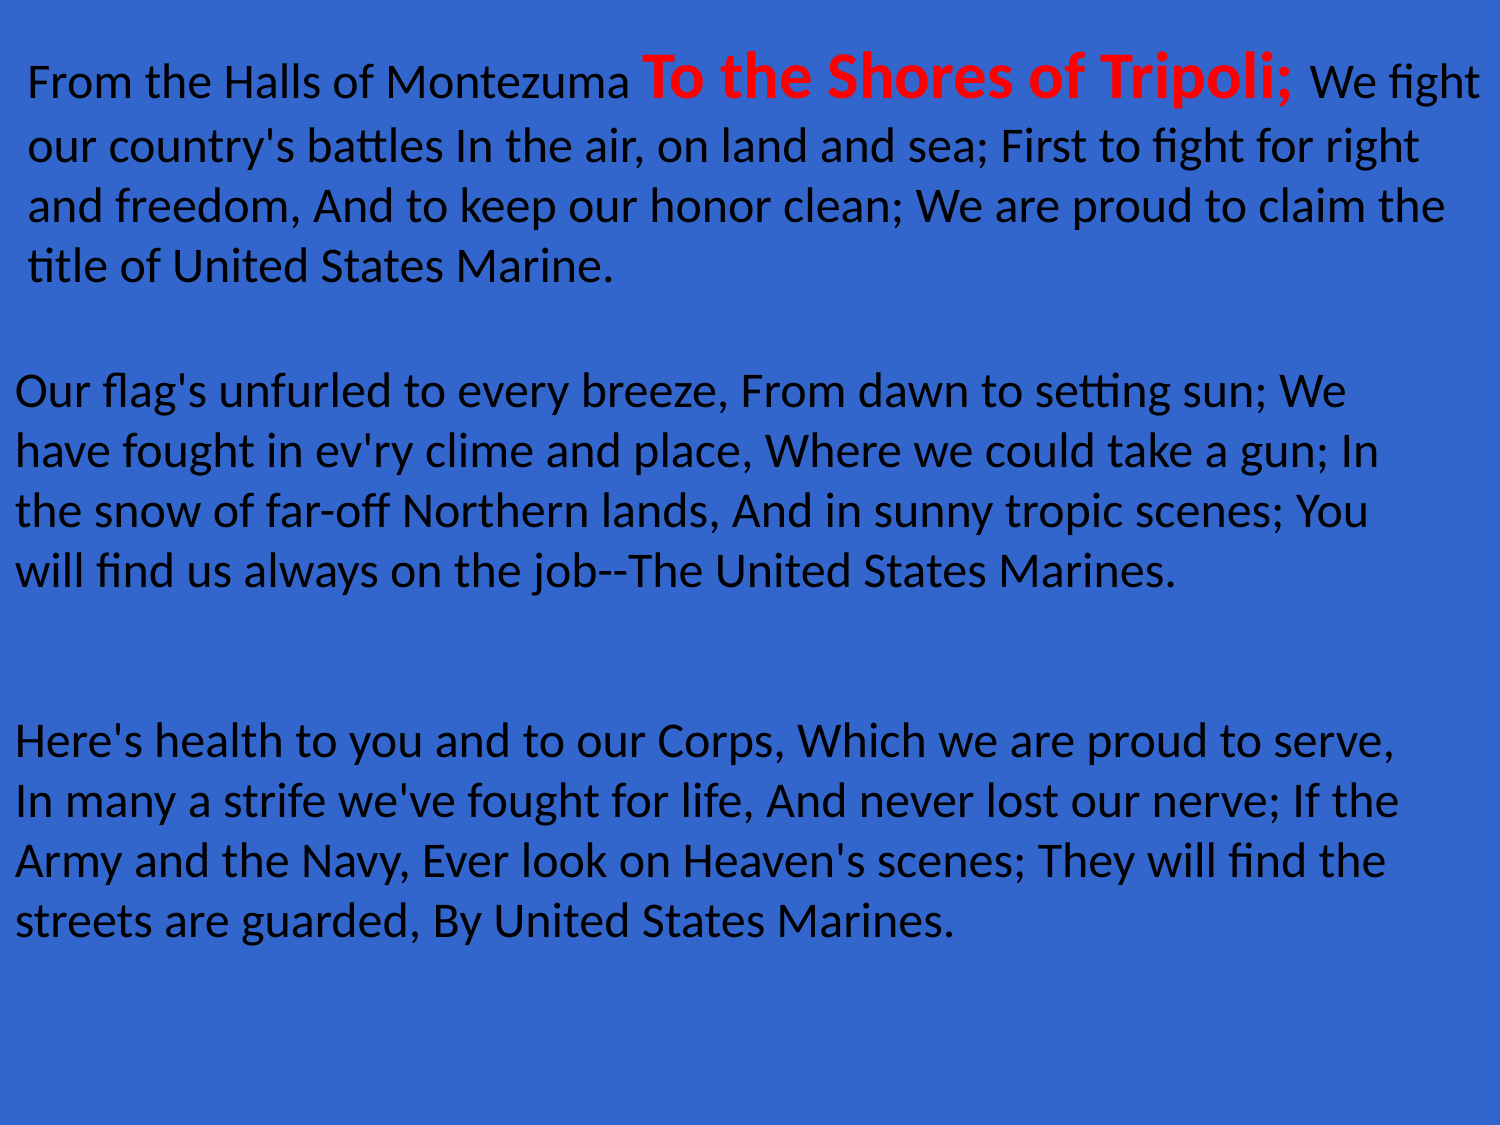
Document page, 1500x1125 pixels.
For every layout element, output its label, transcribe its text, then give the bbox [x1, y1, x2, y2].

text_box Here's health to you and to our Corps, Which we are proud to serve, In many a strife we've fought for life, And never lost our nerve; If the Army and the Navy, Ever look on Heaven's scenes; They will find the streets are guarded, By United States Marines. [0, 699, 1450, 1090]
text_box Our flag's unfurled to every breeze, From dawn to setting sun; We have fought in ev'ry clime and place, Where we could take a gun; In the snow of far-off Northern lands, And in sunny tropic scenes; You will find us always on the job--The United States Marines. [0, 349, 1438, 695]
text_box From the Halls of Montezuma To the Shores of Tripoli; We fight our country's battles In the air, on land and sea; First to fight for right and freedom, And to keep our honor clean; We are proud to claim the title of United States Marine. [12, 24, 1500, 300]
